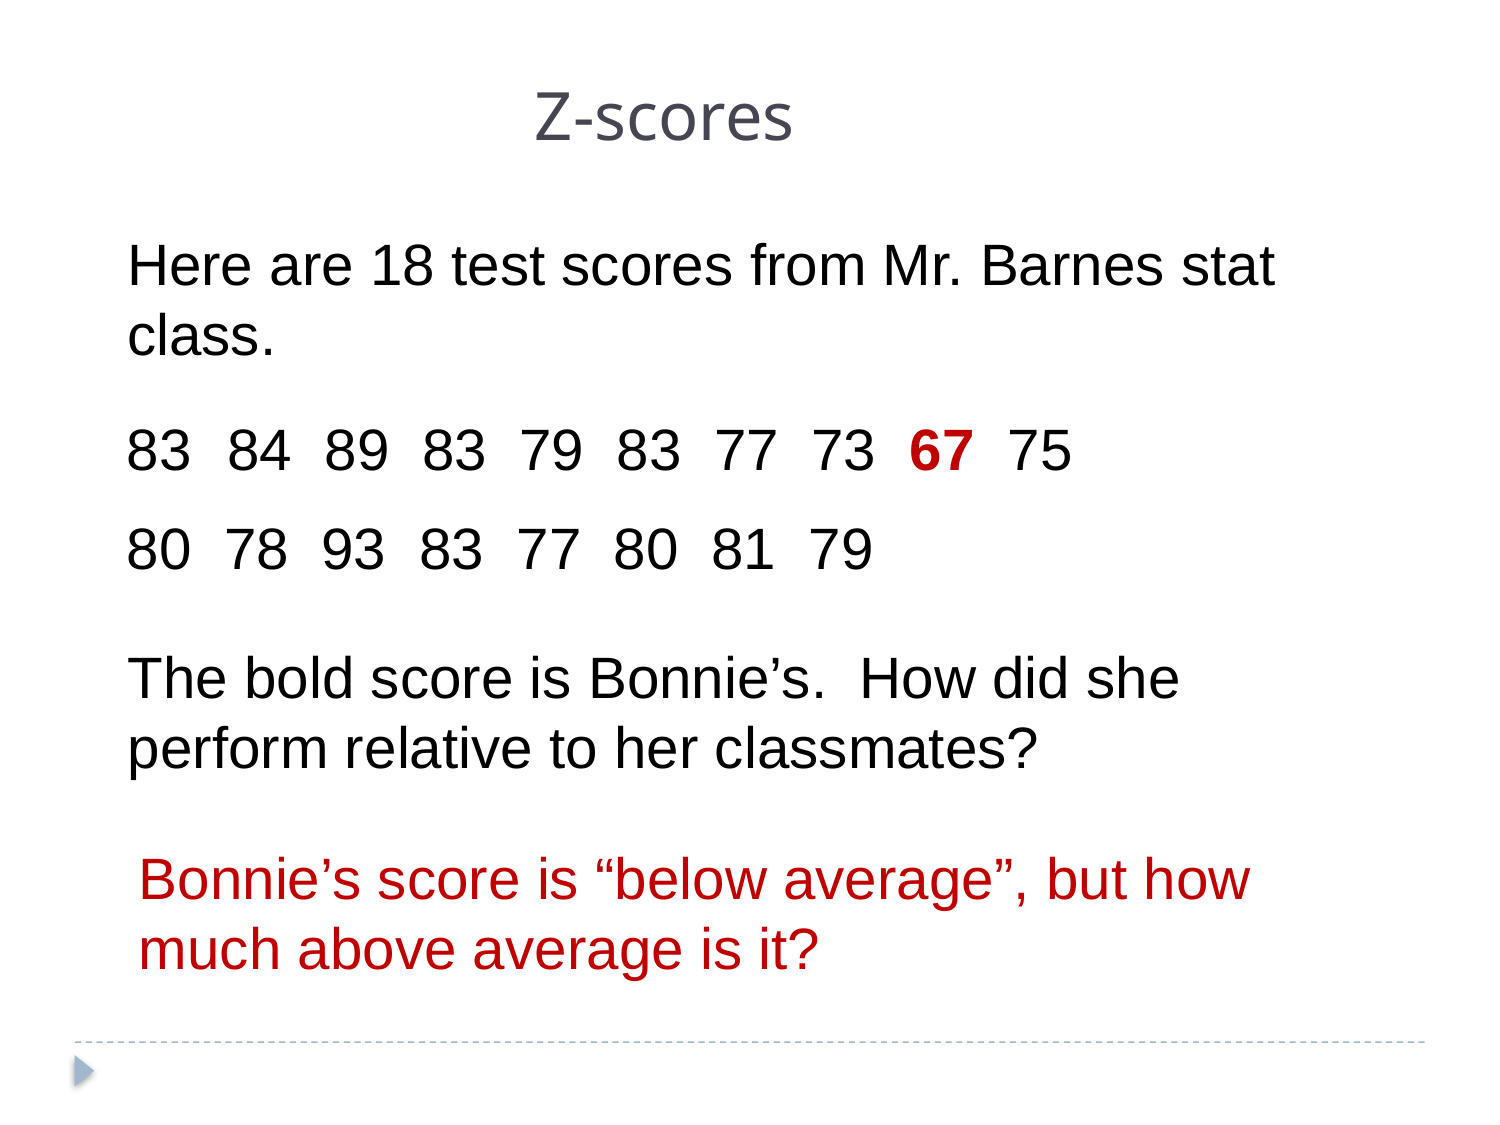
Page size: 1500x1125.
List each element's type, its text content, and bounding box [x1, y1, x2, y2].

title Z-scores [0, 31, 1331, 161]
text_box The bold score is Bonnie’s. How did she perform relative to her classmates? [112, 688, 1377, 788]
text_box Bonnie’s score is “below average”, but how much above average is it? [124, 834, 1300, 989]
text_box Here are 18 test scores from Mr. Barnes stat class. [112, 219, 1394, 375]
text_box 84 89 83 79 83 77 73 67 75 80 78 93 83 77 80 81 79 [112, 404, 1430, 688]
